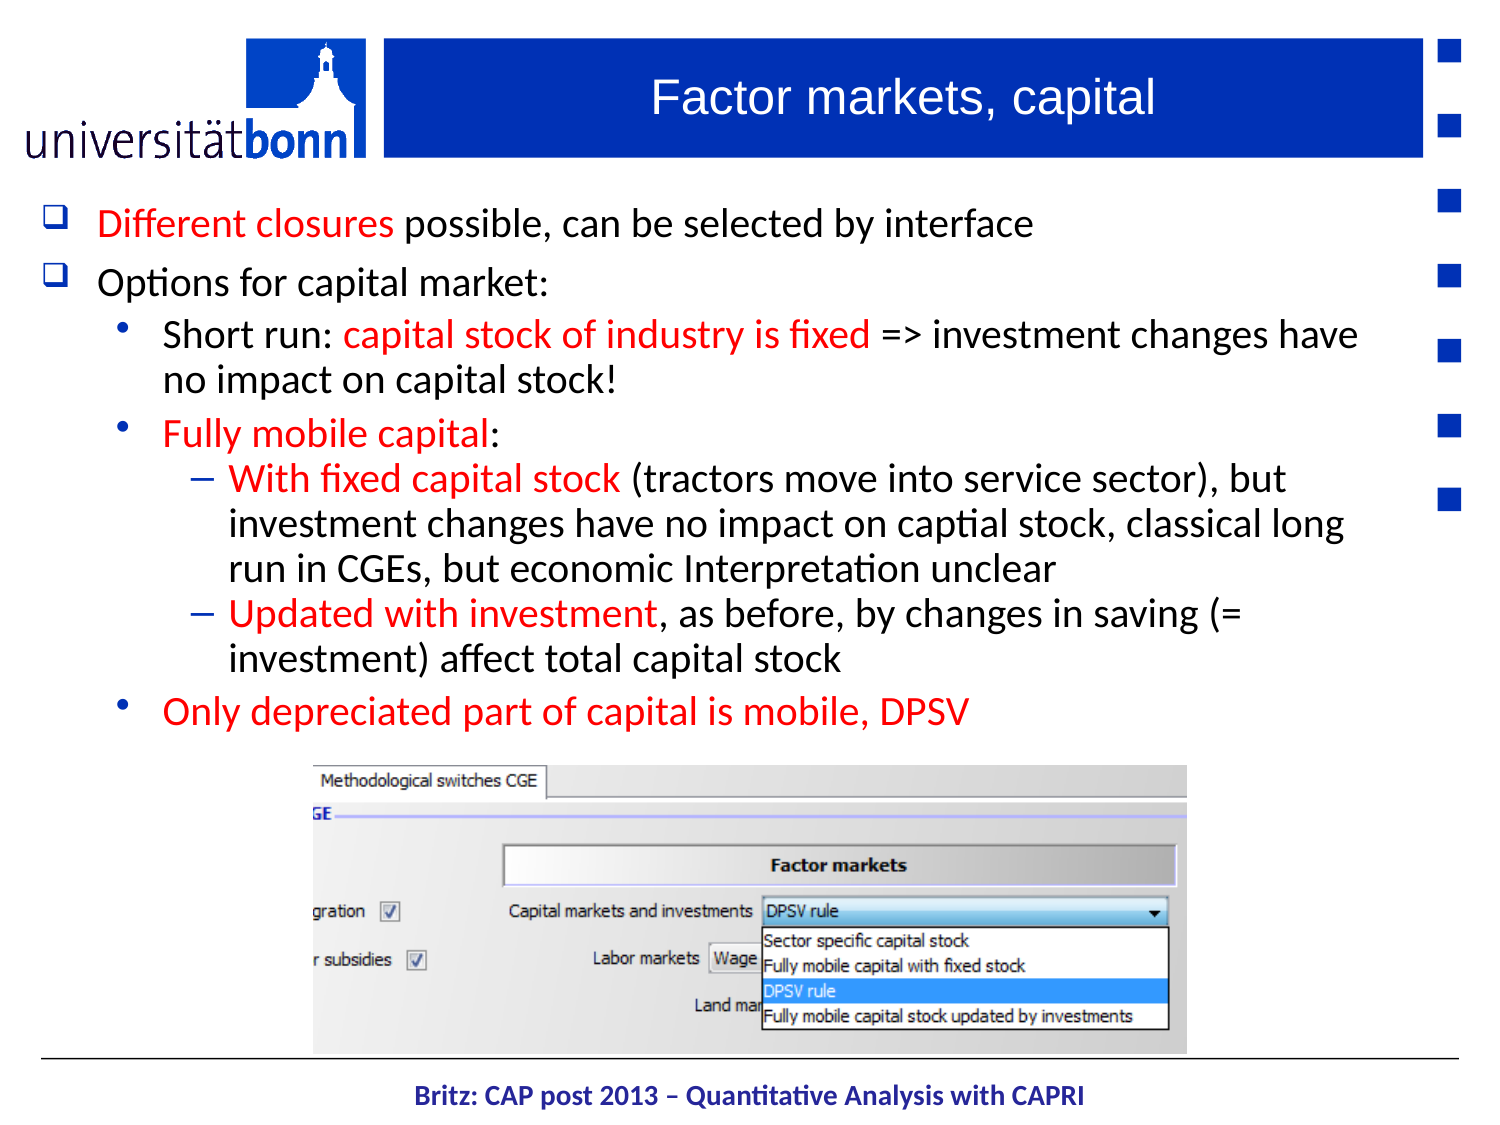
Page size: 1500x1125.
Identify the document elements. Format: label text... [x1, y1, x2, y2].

picture [312, 765, 1187, 1054]
list Different closures possible, can be selected by interface Options for capital market: Short run: capital stock of industry is fixed => investment changes have no impact on capital stock! Fully mobile capital: With fixed capital stock (tractors move into service sector), but investment changes have no impact on captial stock, classical long run in CGEs, but economic Interpretation unclear Updated with investment, as before, by changes in saving (= investment) affect total capital stock Only depreciated part of capital is mobile, DPSV [25, 188, 1426, 743]
footer Britz: CAP post 2013 – Quantitative Analysis with CAPRI [40, 1070, 1460, 1107]
title Factor markets, capital [383, 38, 1424, 158]
picture [24, 36, 368, 160]
